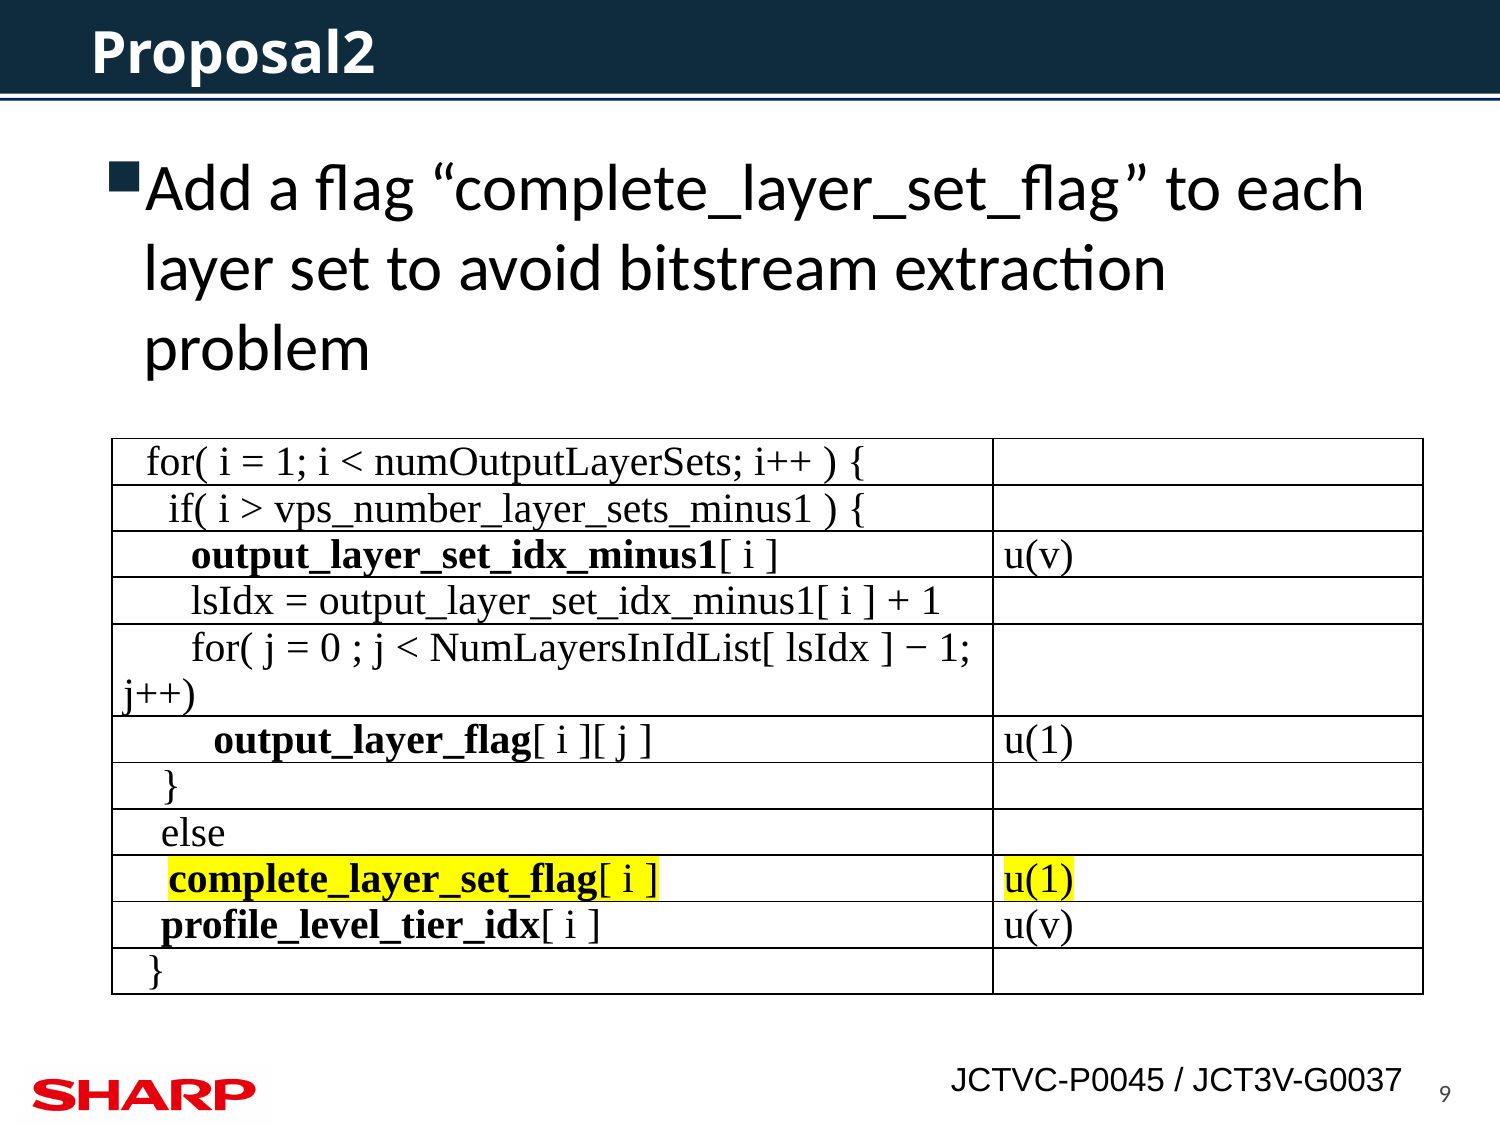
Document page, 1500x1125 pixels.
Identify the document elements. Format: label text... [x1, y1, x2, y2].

table_cell [994, 763, 1422, 808]
table_header for( i = 1; i < numOutputLayerSets; i++ ) { [113, 439, 992, 484]
table_cell for( j = 0 ; j < NumLayersInIdList[ lsIdx ] − 1; j++) [113, 625, 992, 715]
title Proposal2 [74, 15, 1426, 85]
slide_number 9 [1345, 1062, 1467, 1108]
table_cell [994, 949, 1422, 993]
table_cell if( i > vps_number_layer_sets_minus1 ) { [113, 486, 992, 530]
table_cell u(v) [994, 902, 1422, 947]
list Add a flag “complete_layer_set_flag” to each layer set to avoid bitstream extraction problem [74, 128, 1426, 1051]
table_cell [994, 486, 1422, 530]
table_cell else [113, 810, 992, 854]
table_header [994, 439, 1422, 484]
table_cell output_layer_set_idx_minus1[ i ] [113, 532, 992, 576]
table_cell complete_layer_set_flag[ i ] [113, 856, 992, 901]
table_cell u(v) [994, 532, 1422, 576]
table_cell [994, 625, 1422, 715]
table_cell lsIdx = output_layer_set_idx_minus1[ i ] + 1 [113, 578, 992, 623]
picture [17, 1064, 271, 1125]
table_cell [994, 578, 1422, 623]
table_cell u(1) [994, 717, 1422, 762]
table_cell } [113, 949, 992, 993]
table_cell profile_level_tier_idx[ i ] [113, 902, 992, 947]
table_cell [994, 810, 1422, 854]
table_cell } [113, 763, 992, 808]
table_cell u(1) [994, 856, 1422, 901]
table_cell output_layer_flag[ i ][ j ] [113, 717, 992, 762]
